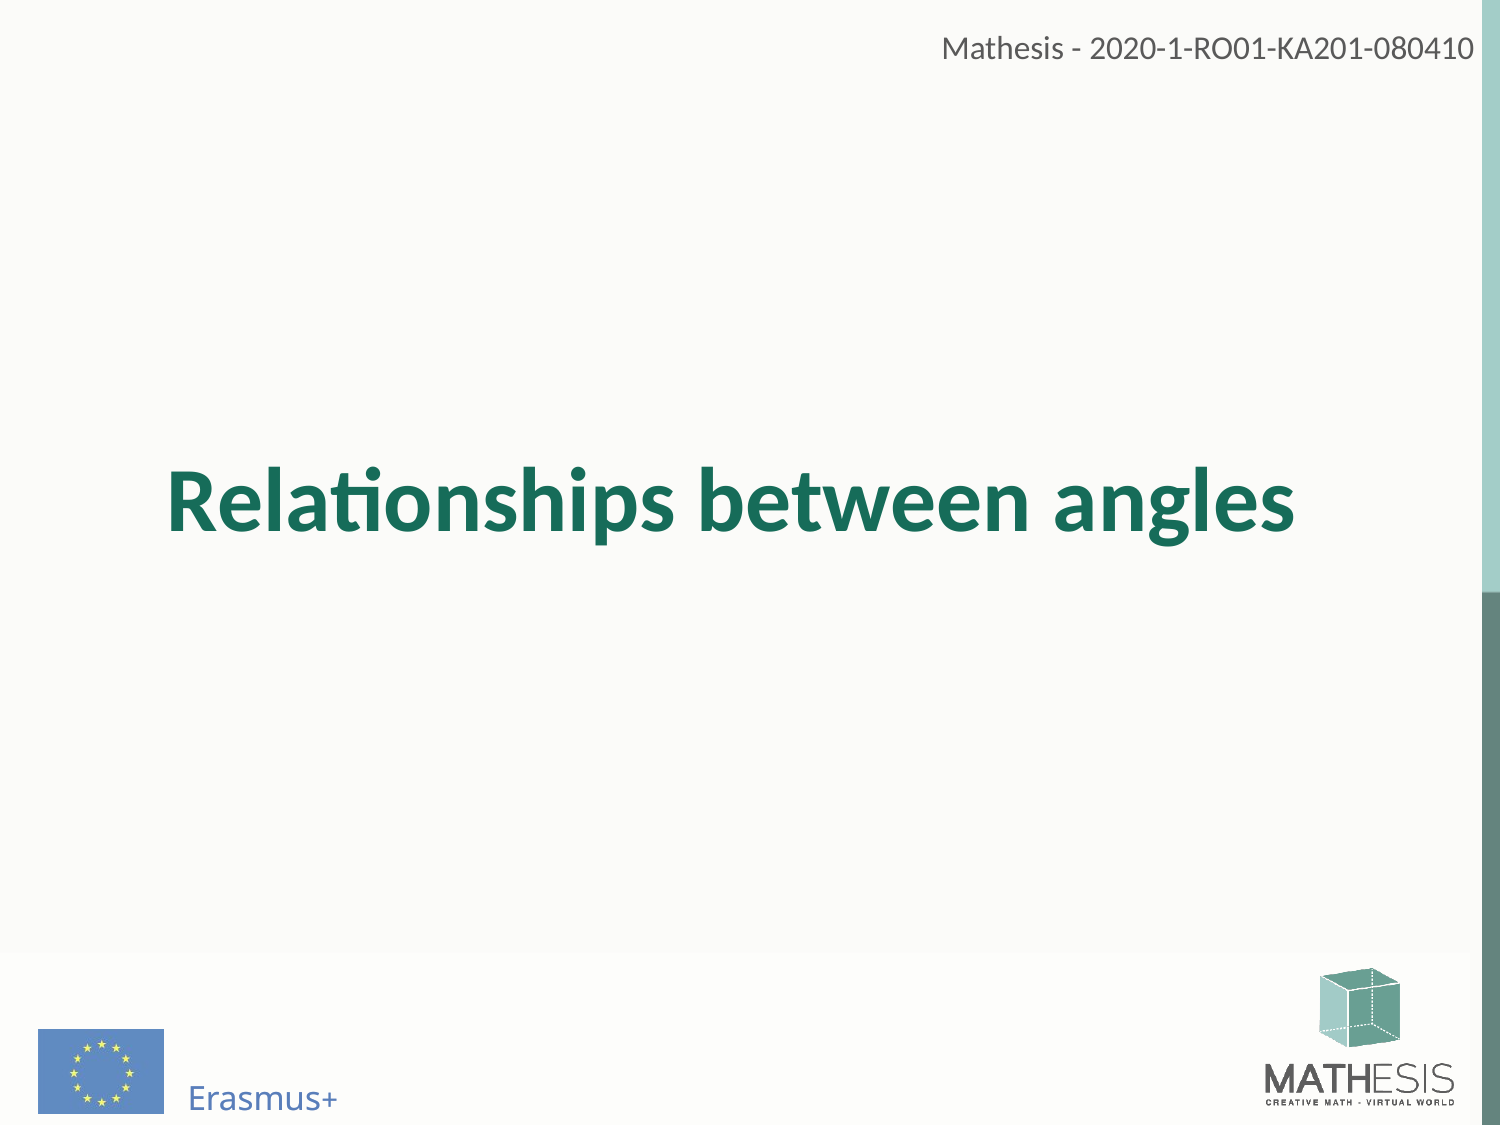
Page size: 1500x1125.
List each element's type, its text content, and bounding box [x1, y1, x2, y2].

title Relationships between angles [53, 432, 1411, 674]
